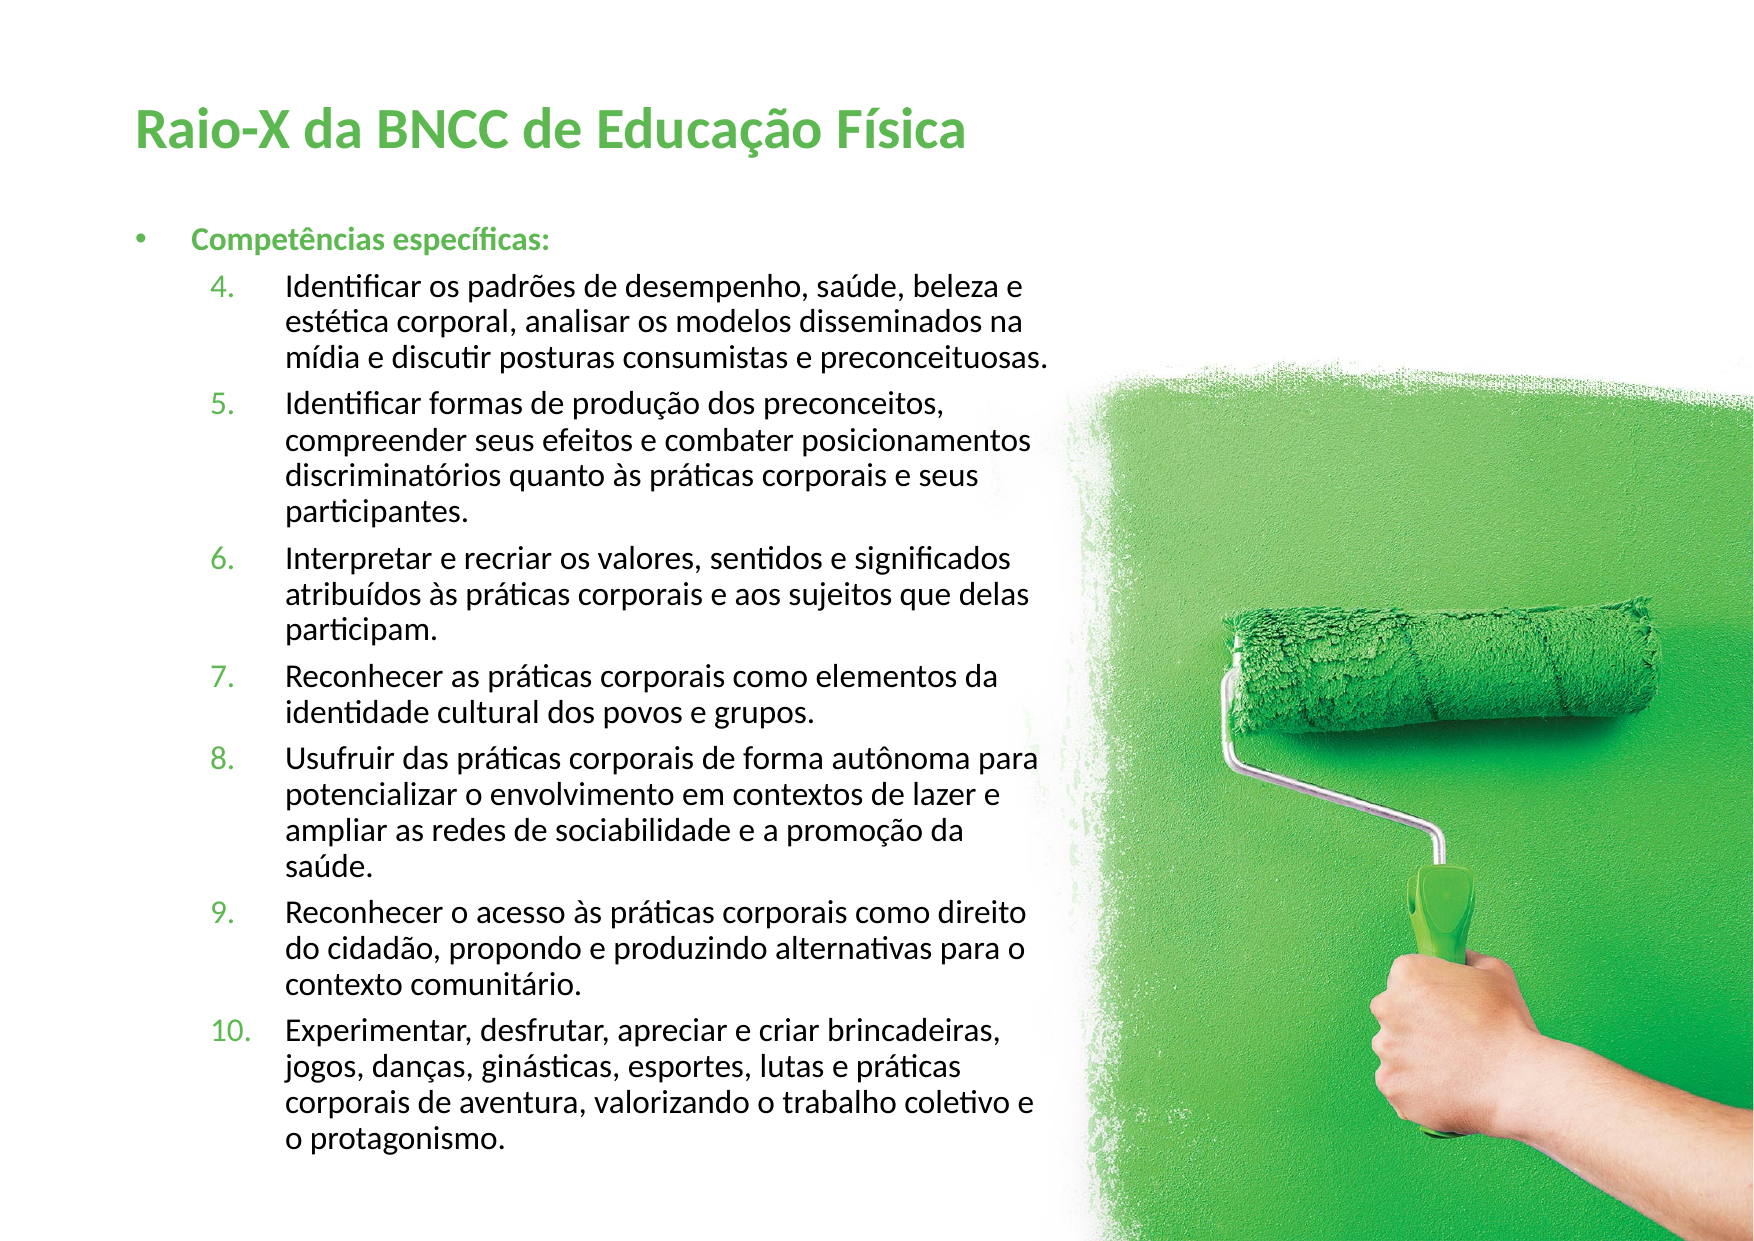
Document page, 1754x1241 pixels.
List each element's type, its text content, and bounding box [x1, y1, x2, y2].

subtitle Raio-X da BNCC de Educação Física [120, 90, 1535, 215]
picture [908, 261, 1754, 1241]
text_box Competências específicas: Identificar os padrões de desempenho, saúde, beleza e estética corporal, analisar os modelos disseminados na mídia e discutir posturas consumistas e preconceituosas. Identificar formas de produção dos preconceitos, compreender seus efeitos e combater posicionamentos discriminatórios quanto às práticas corporais e seus participantes. Interpretar e recriar os valores, sentidos e significados atribuídos às práticas corporais e aos sujeitos que delas participam. Reconhecer as práticas corporais como elementos da identidade cultural dos povos e grupos. Usufruir das práticas corporais de forma autônoma para potencializar o envolvimento em contextos de lazer e ampliar as redes de sociabilidade e a promoção da saúde. Reconhecer o acesso às práticas corporais como direito do cidadão, propondo e produzindo alternativas para o contexto comunitário. Experimentar, desfrutar, apreciar e criar brincadeiras, jogos, danças, ginásticas, esportes, lutas e práticas corporais de aventura, valorizando o trabalho coletivo e o protagonismo. [120, 215, 1069, 1175]
